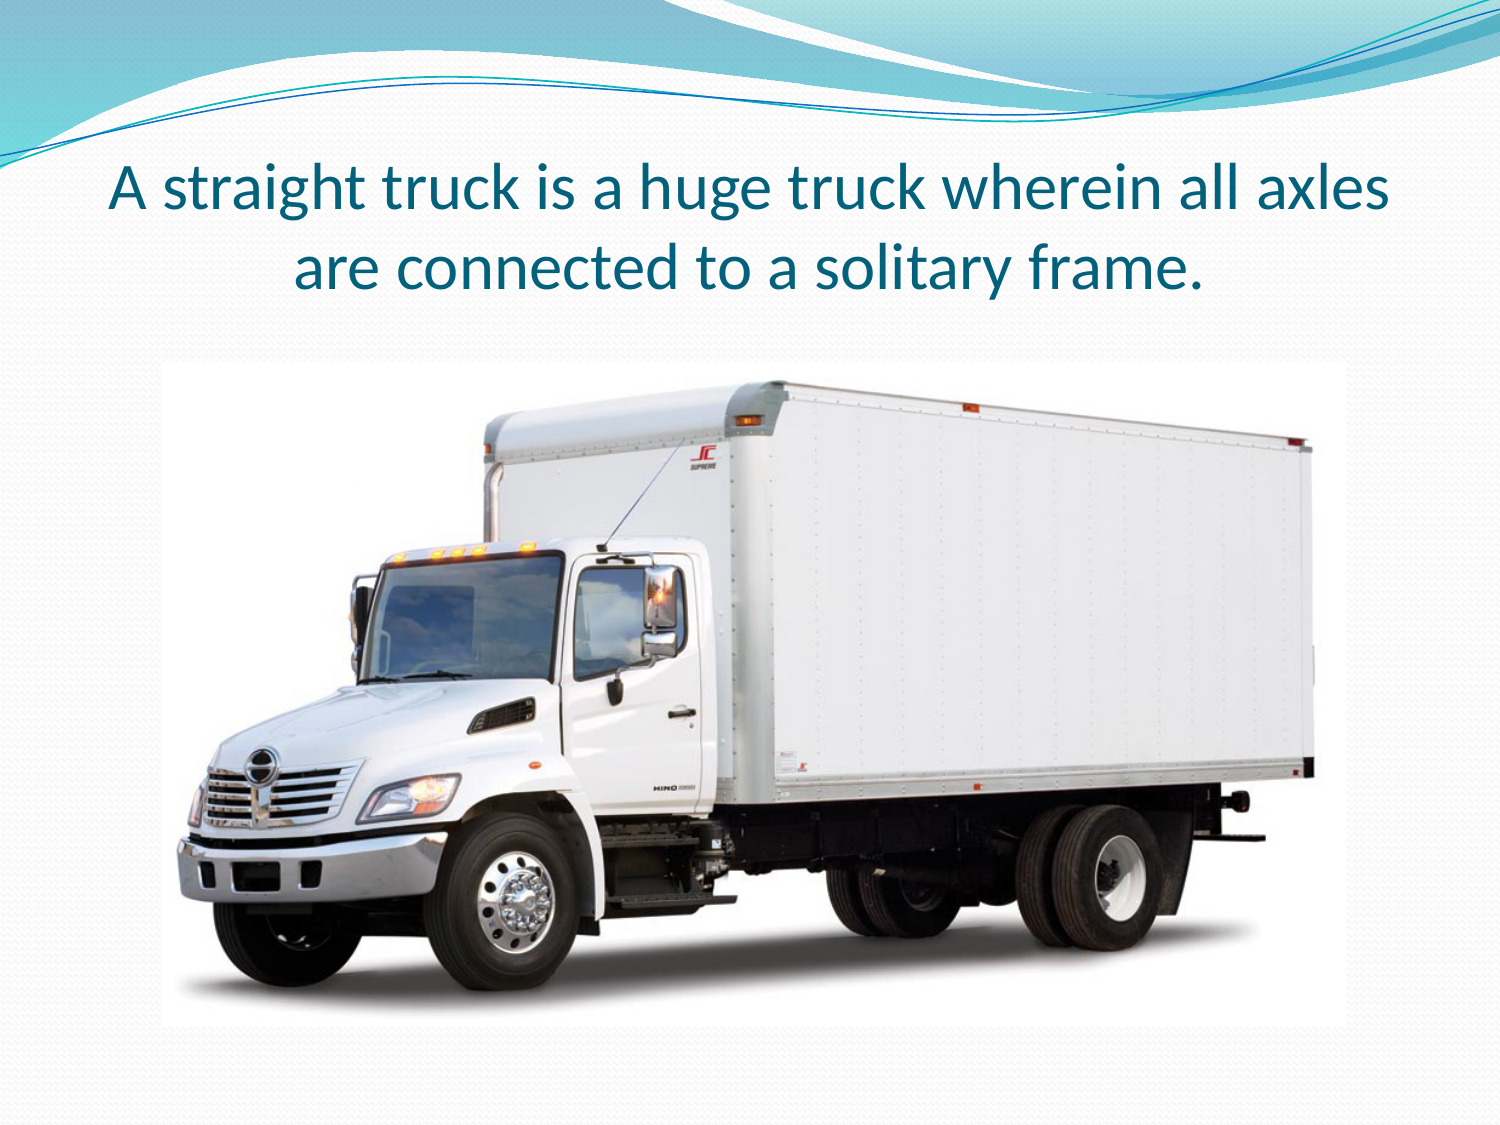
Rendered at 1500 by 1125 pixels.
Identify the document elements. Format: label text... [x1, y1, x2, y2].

picture [162, 362, 1346, 1026]
title A straight truck is a huge truck wherein all axles are connected to a solitary frame. [75, 115, 1425, 303]
